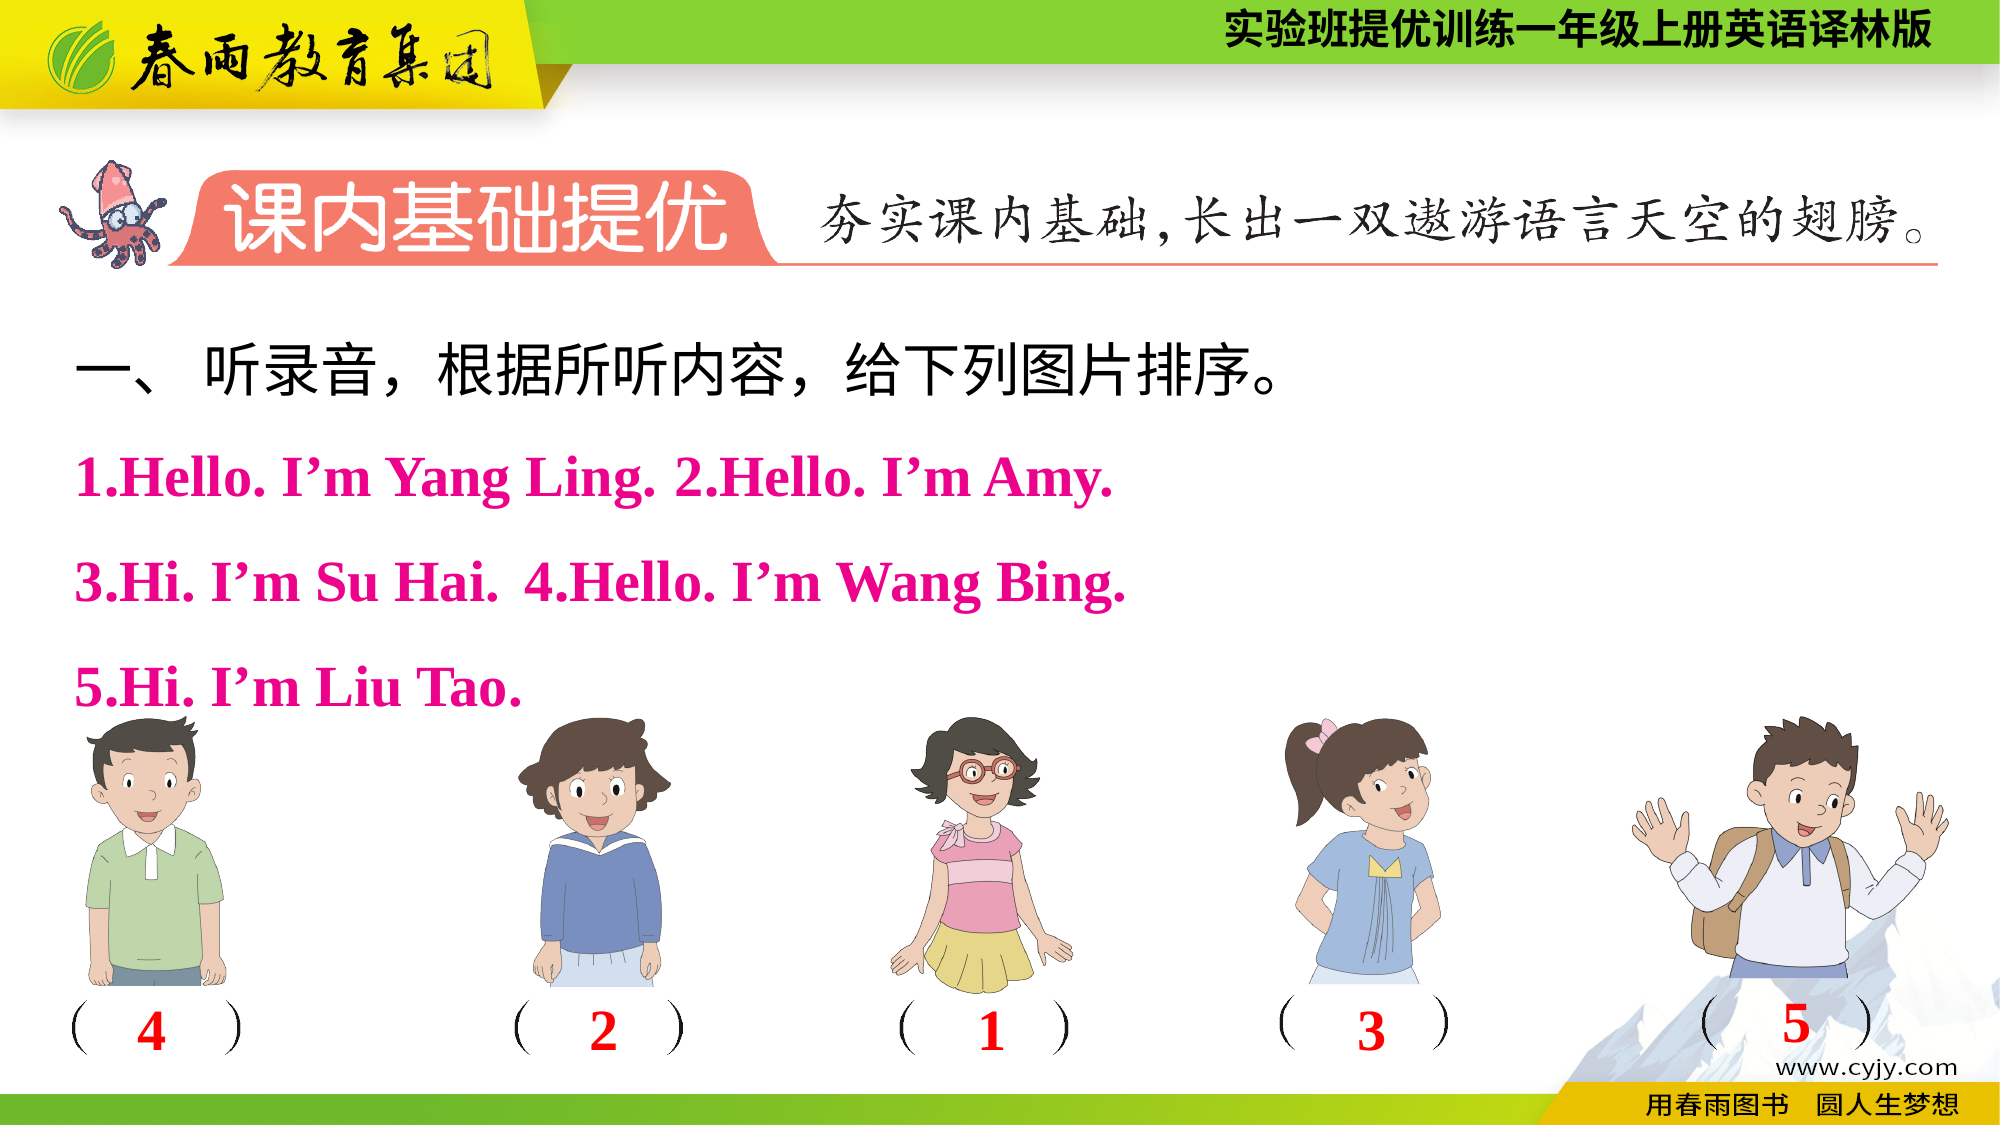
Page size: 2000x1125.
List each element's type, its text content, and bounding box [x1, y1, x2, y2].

list 一、 听录音，根据所听内容，给下列图片排序。 [59, 290, 1944, 396]
picture [0, 0, 2000, 1125]
text_box 1.Hello. I’m Yang Ling. 2.Hello. I’m Amy. 3.Hi. I’m Su Hai. 4.Hello. I’m Wang Bing. 5.Hi. I’m Liu Tao. [59, 396, 1944, 726]
